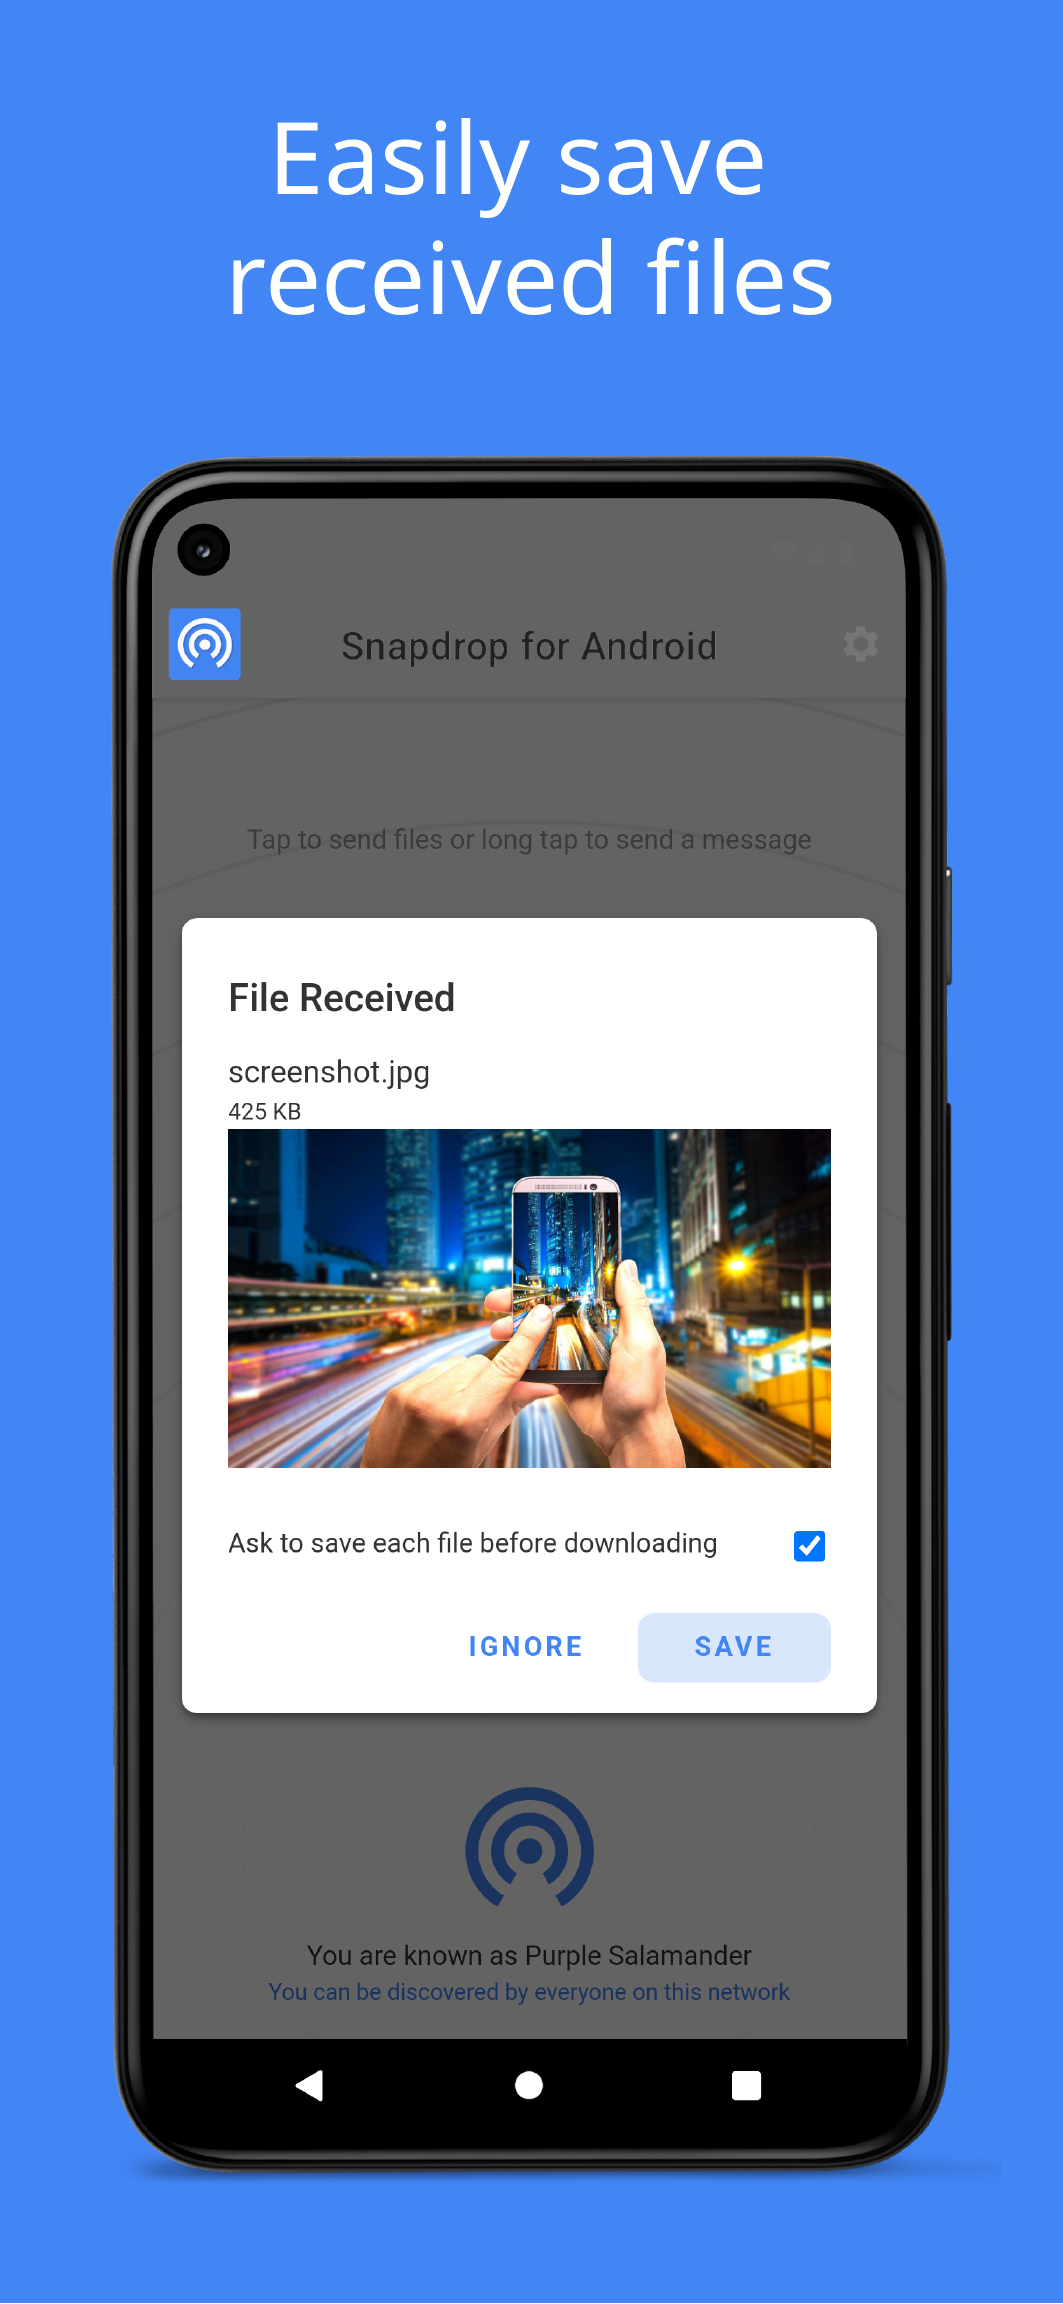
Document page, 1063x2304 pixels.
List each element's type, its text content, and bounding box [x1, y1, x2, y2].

text_box Easily save received files [0, 87, 1063, 343]
picture [52, 436, 1011, 2208]
